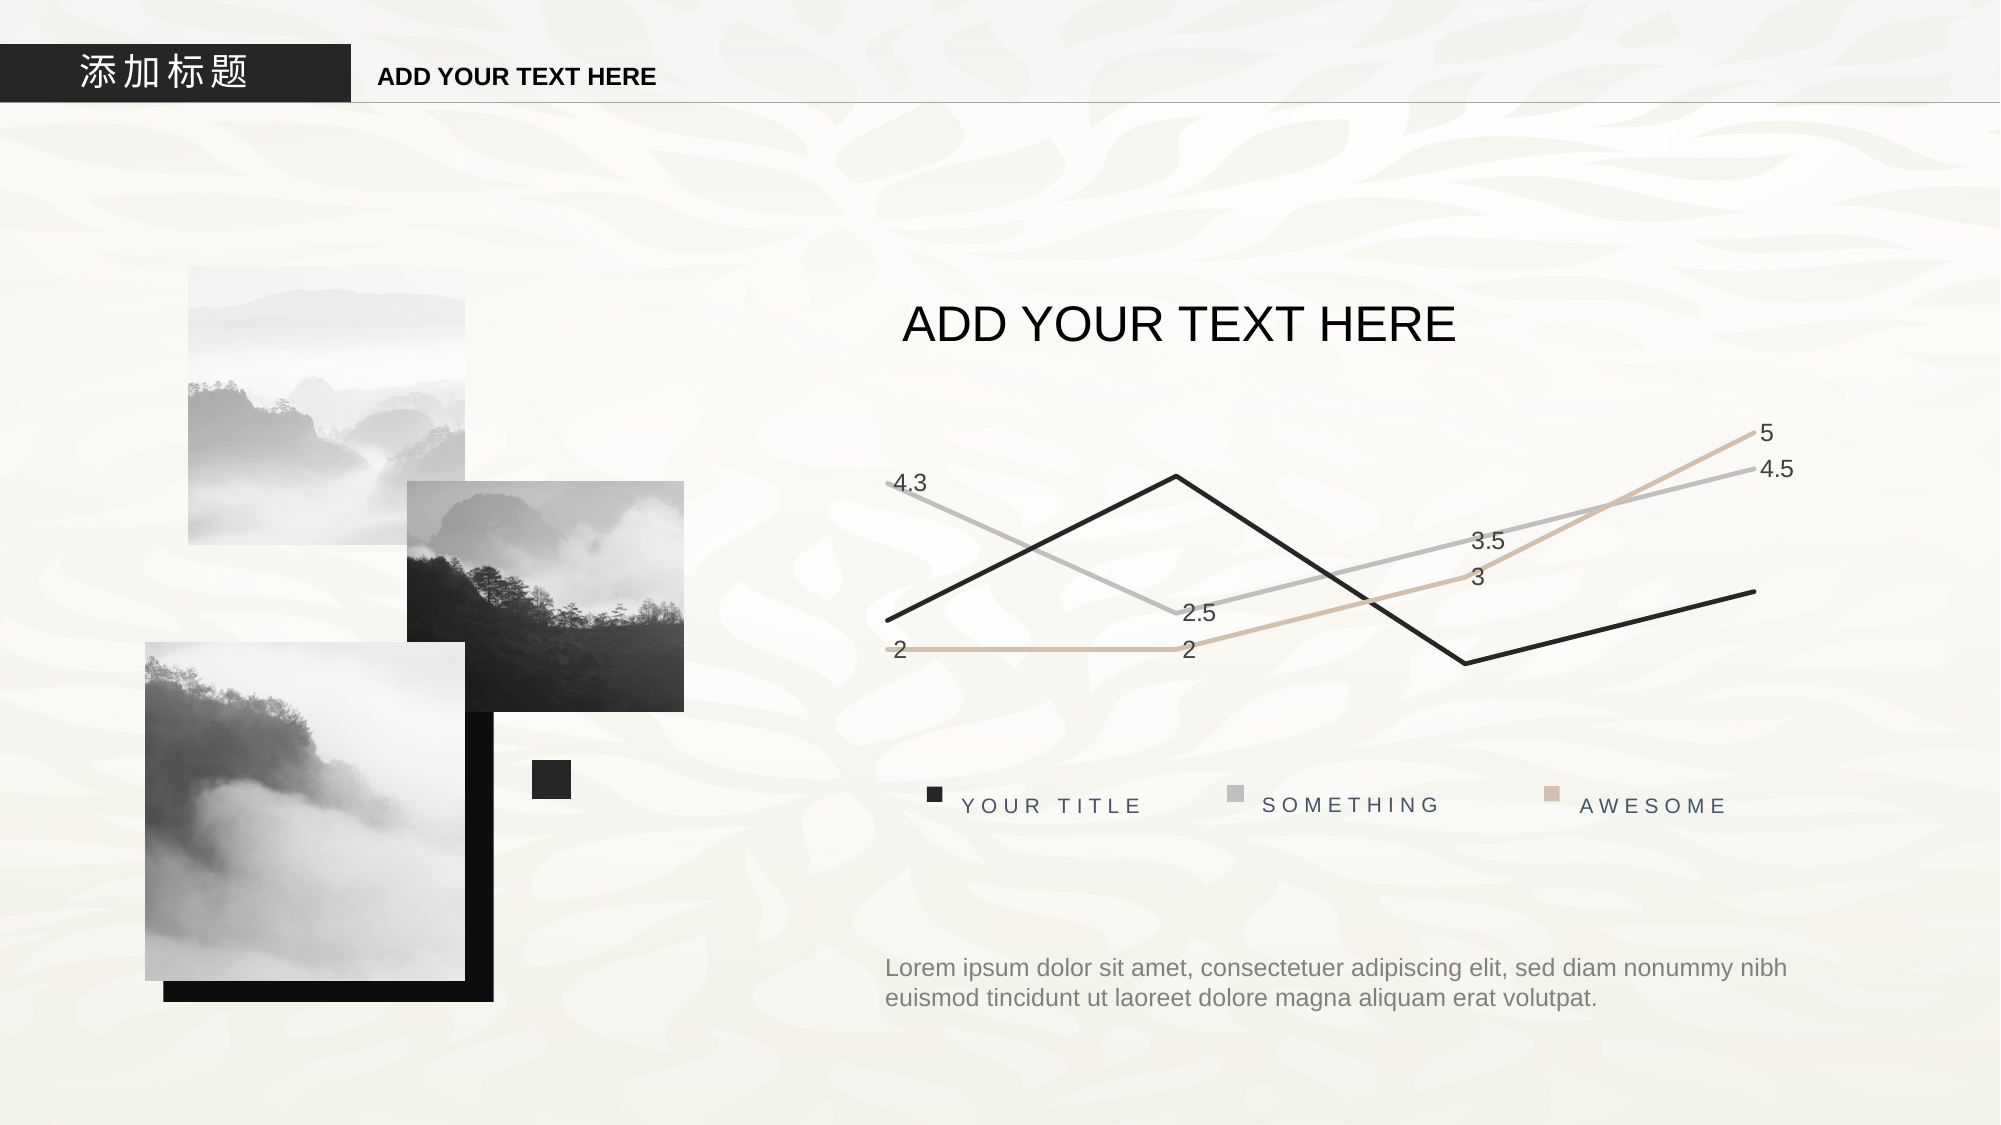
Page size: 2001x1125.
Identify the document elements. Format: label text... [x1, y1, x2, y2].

text_box Lorem ipsum dolor sit amet, consectetuer adipiscing elit, sed diam nonummy nibh euismod tincidunt ut laoreet dolore magna aliquam erat volutpat. [870, 944, 1871, 1019]
text_box 添加标题 [65, 40, 308, 101]
picture [145, 266, 684, 981]
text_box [726, 344, 1899, 822]
text_box ADD YOUR TEXT HERE [887, 283, 1626, 344]
text_box ADD YOUR TEXT HERE [362, 53, 824, 98]
